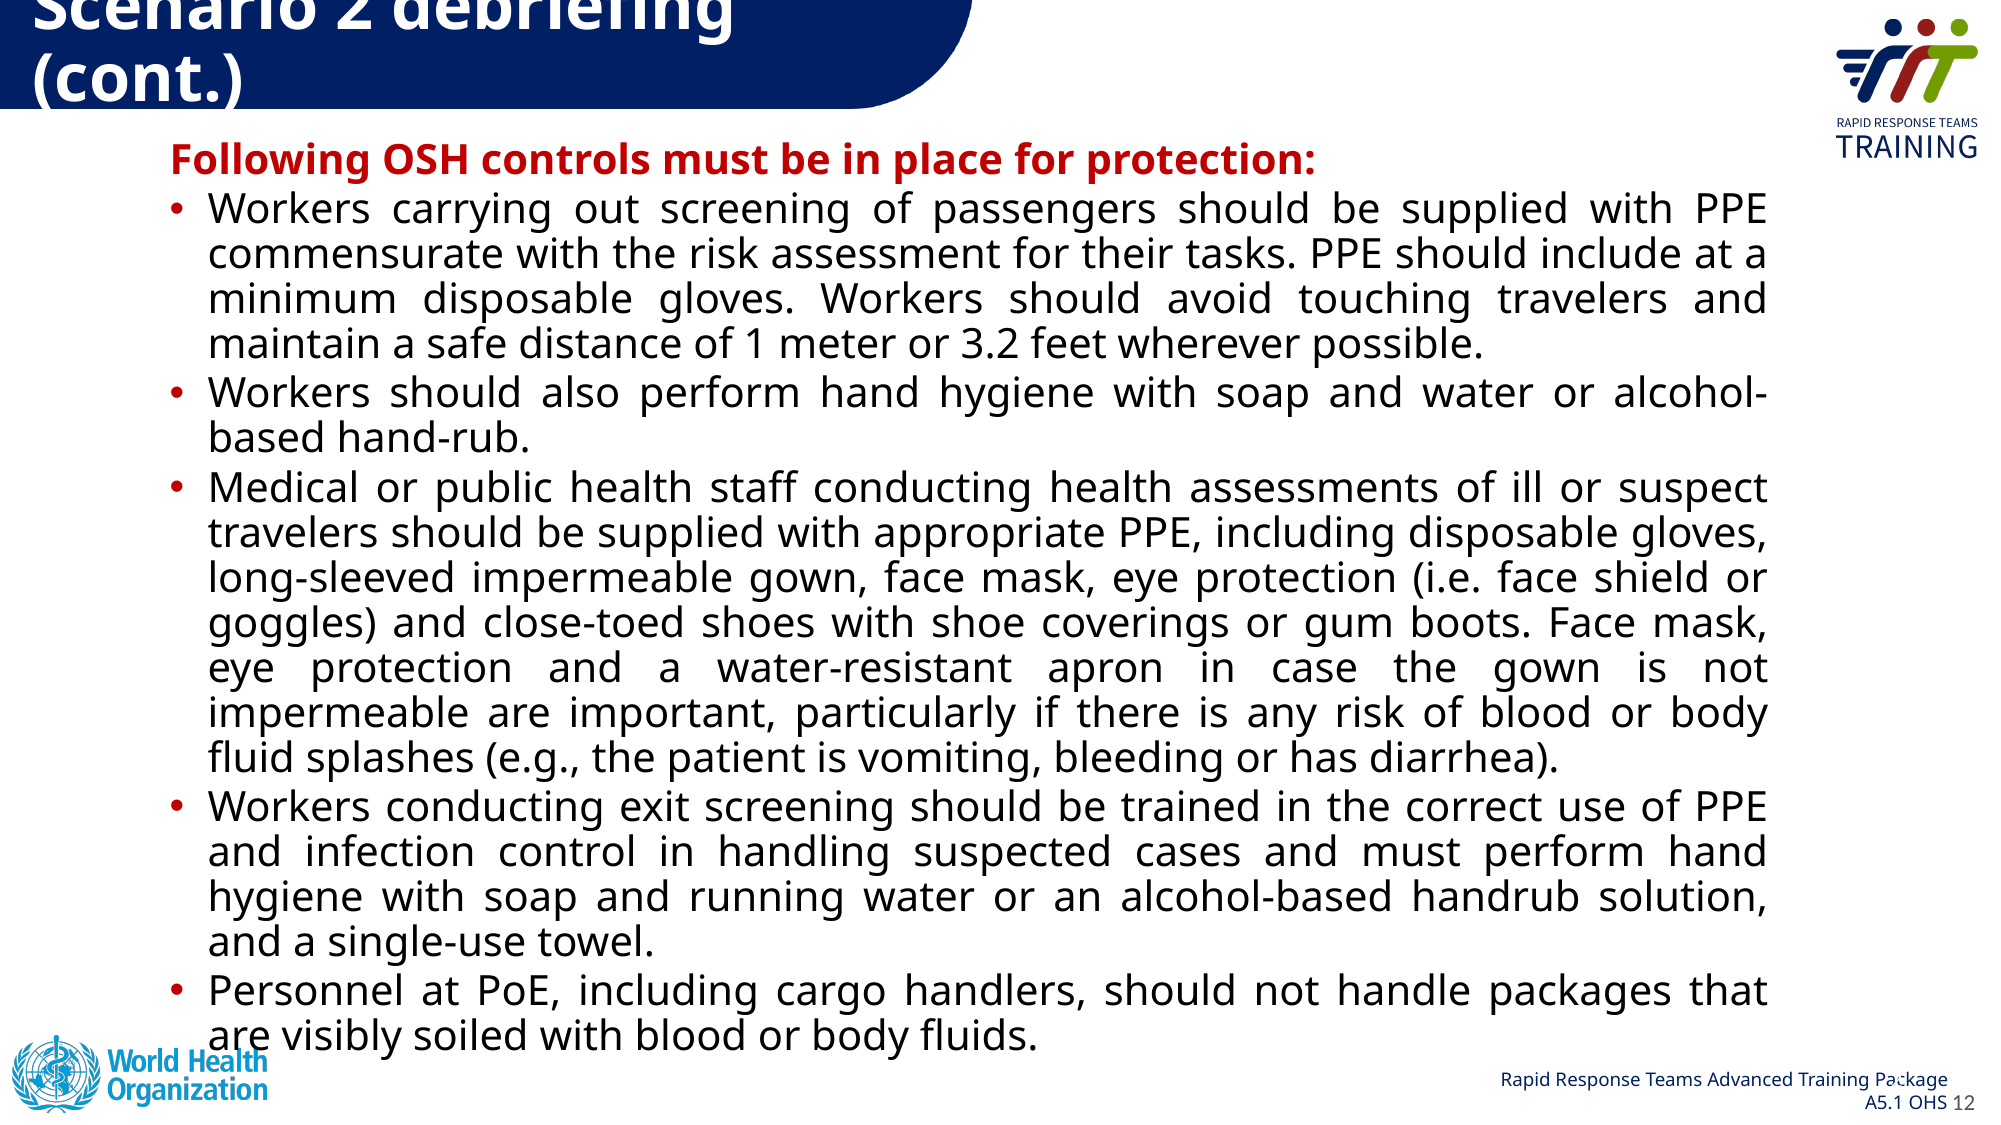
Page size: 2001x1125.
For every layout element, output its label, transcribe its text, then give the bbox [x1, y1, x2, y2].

list Following OSH controls must be in place for protection: Workers carrying out screening of passengers should be supplied with PPE commensurate with the risk assessment for their tasks. PPE should include at a minimum disposable gloves. Workers should avoid touching travelers and maintain a safe distance of 1 meter or 3.2 feet wherever possible. Workers should also perform hand hygiene with soap and water or alcohol-based hand-rub. Medical or public health staff conducting health assessments of ill or suspect travelers should be supplied with appropriate PPE, including disposable gloves, long-sleeved impermeable gown, face mask, eye protection (i.e. face shield or goggles) and close-toed shoes with shoe coverings or gum boots. Face mask, eye protection and a water-resistant apron in case the gown is not impermeable are important, particularly if there is any risk of blood or body fluid splashes (e.g., the patient is vomiting, bleeding or has diarrhea). Workers conducting exit screening should be trained in the correct use of PPE and infection control in handling suspected cases and must perform hand hygiene with soap and running water or an alcohol-based handrub solution, and a single-use towel. Personnel at PoE, including cargo handlers, should not handle packages that are visibly soiled with blood or body fluids. [161, 130, 1777, 1035]
picture [0, 0, 973, 109]
picture [58, 1050, 64, 1058]
picture [1835, 19, 1978, 167]
picture [12, 1035, 267, 1113]
slide_number 12 [1882, 1037, 1922, 1082]
picture [12, 1083, 48, 1113]
title Scenario 2 debriefing (cont.) [24, 0, 917, 107]
